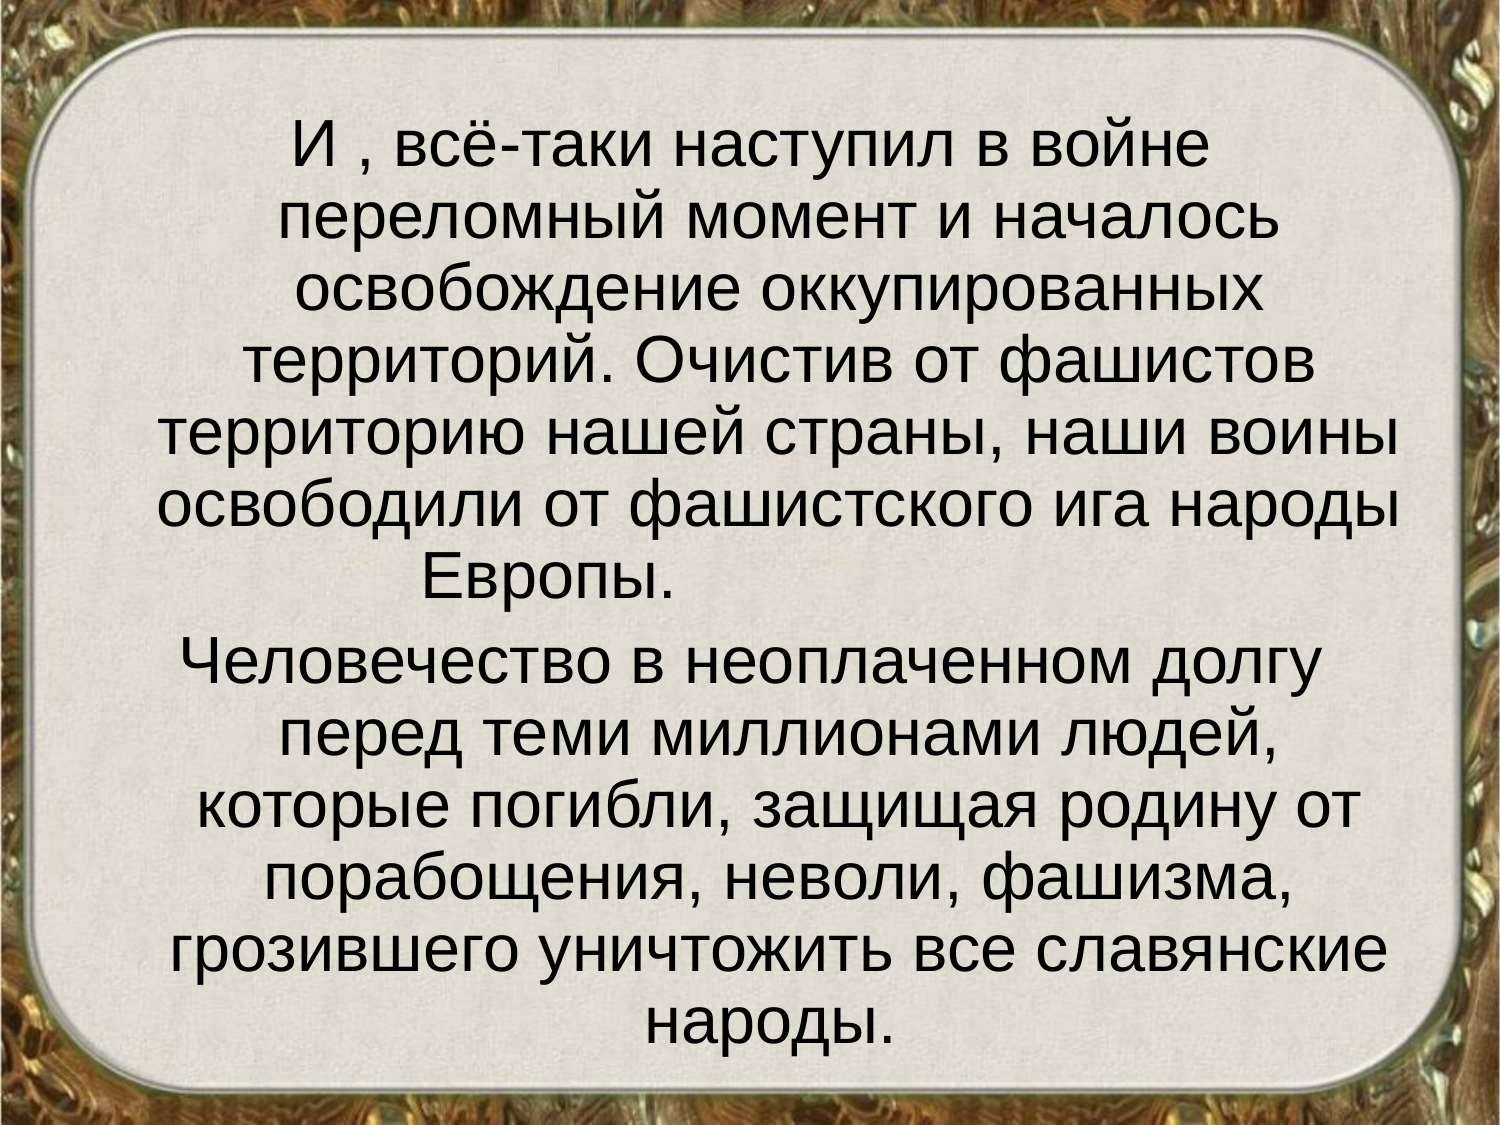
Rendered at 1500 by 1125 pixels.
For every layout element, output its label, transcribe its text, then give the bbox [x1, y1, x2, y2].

list И , всё-таки наступил в войне переломный момент и началось освобождение оккупированных территорий. Очистив от фашистов территорию нашей страны, наши воины освободили от фашистского ига народы Европы. Человечество в неоплаченном долгу перед теми миллионами людей, которые погибли, защищая родину от порабощения, неволи, фашизма, грозившего уничтожить все славянские народы. [76, 101, 1427, 845]
picture [0, 0, 1500, 1125]
